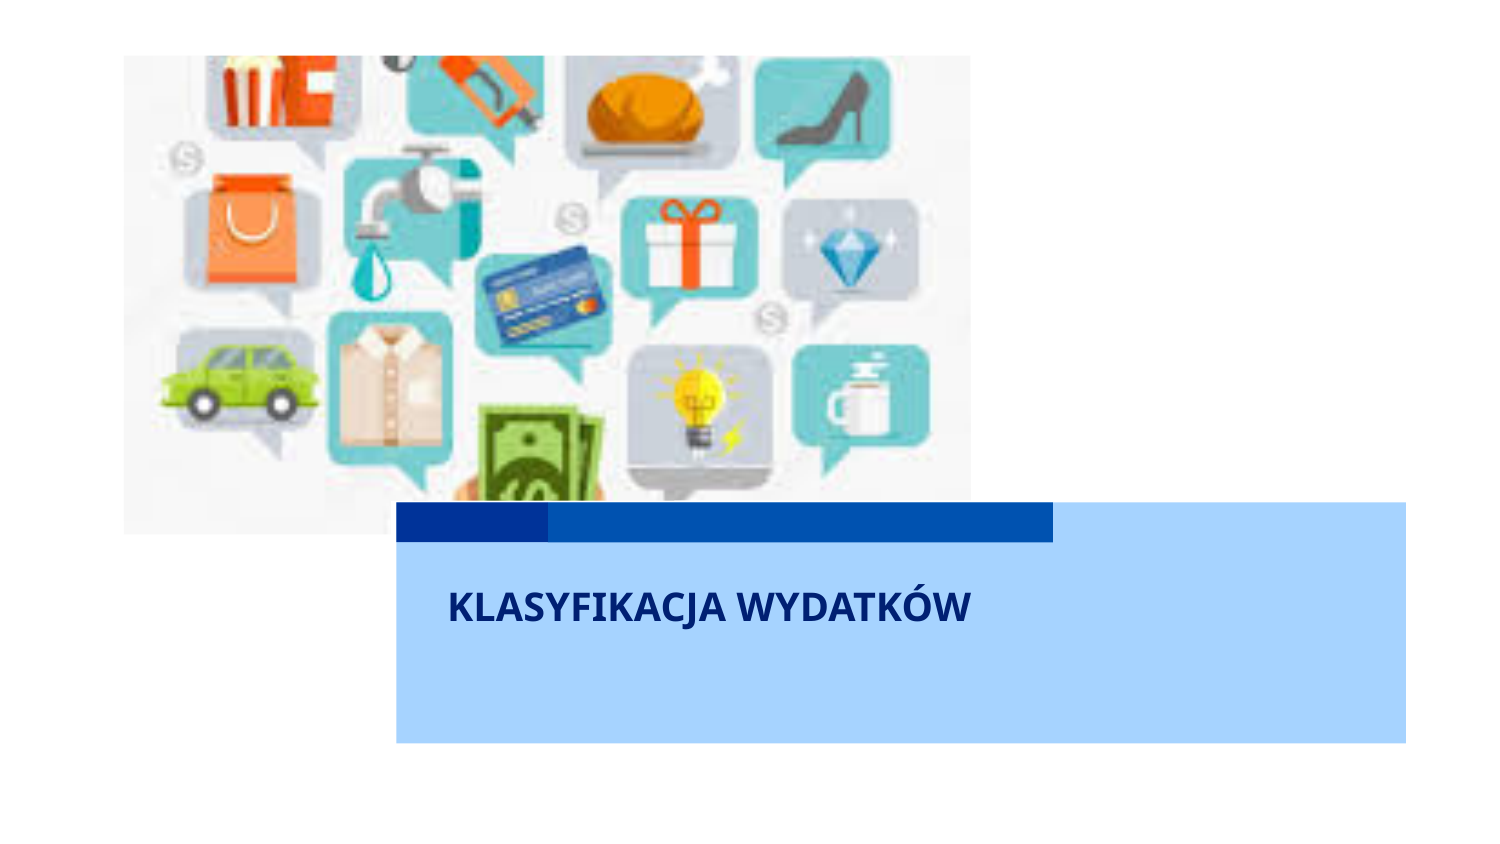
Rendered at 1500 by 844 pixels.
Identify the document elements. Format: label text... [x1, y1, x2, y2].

picture [123, 55, 971, 535]
title KLASYFIKACJA WYDATKÓW [446, 579, 1357, 728]
